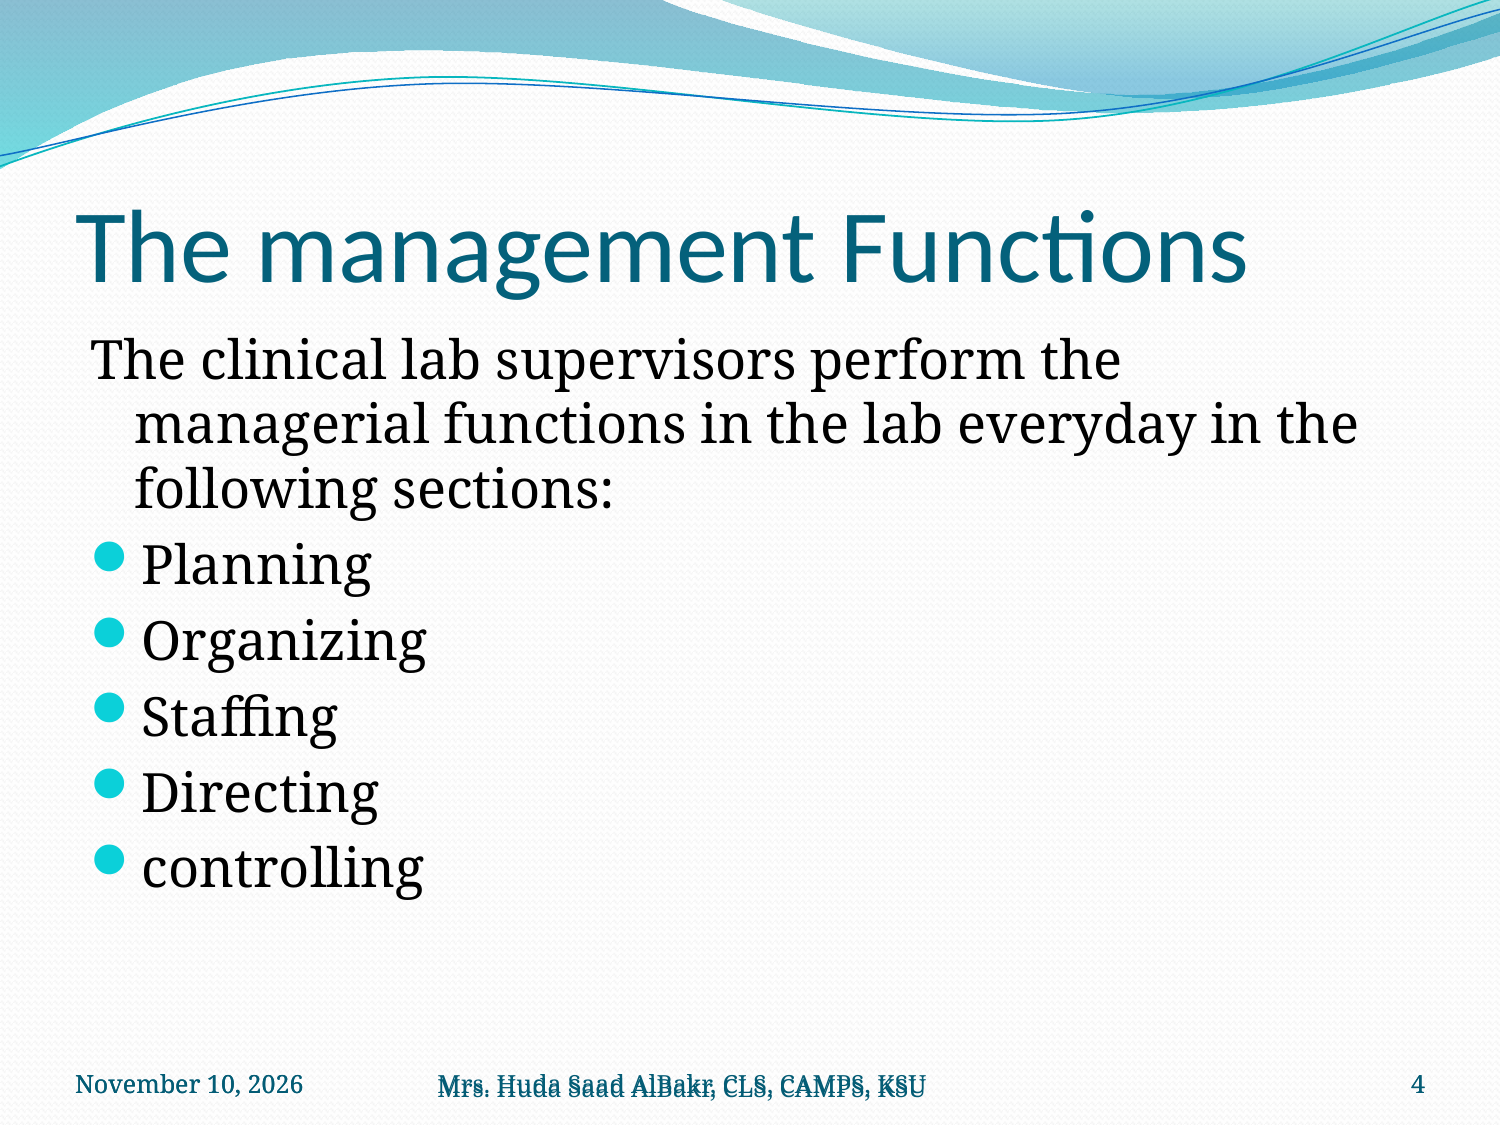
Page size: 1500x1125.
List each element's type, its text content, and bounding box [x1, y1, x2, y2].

text_box October 11, 2010 [75, 1042, 425, 1103]
text_box 4 [1299, 1042, 1425, 1103]
title The management Functions [74, 115, 1426, 304]
text_box Mrs. Huda Saad AlBakr, CLS, CAMPS, KSU [437, 1042, 988, 1103]
list The clinical lab supervisors perform the managerial functions in the lab everyday in the following sections: Planning Organizing Staffing Directing controlling [74, 317, 1426, 1038]
